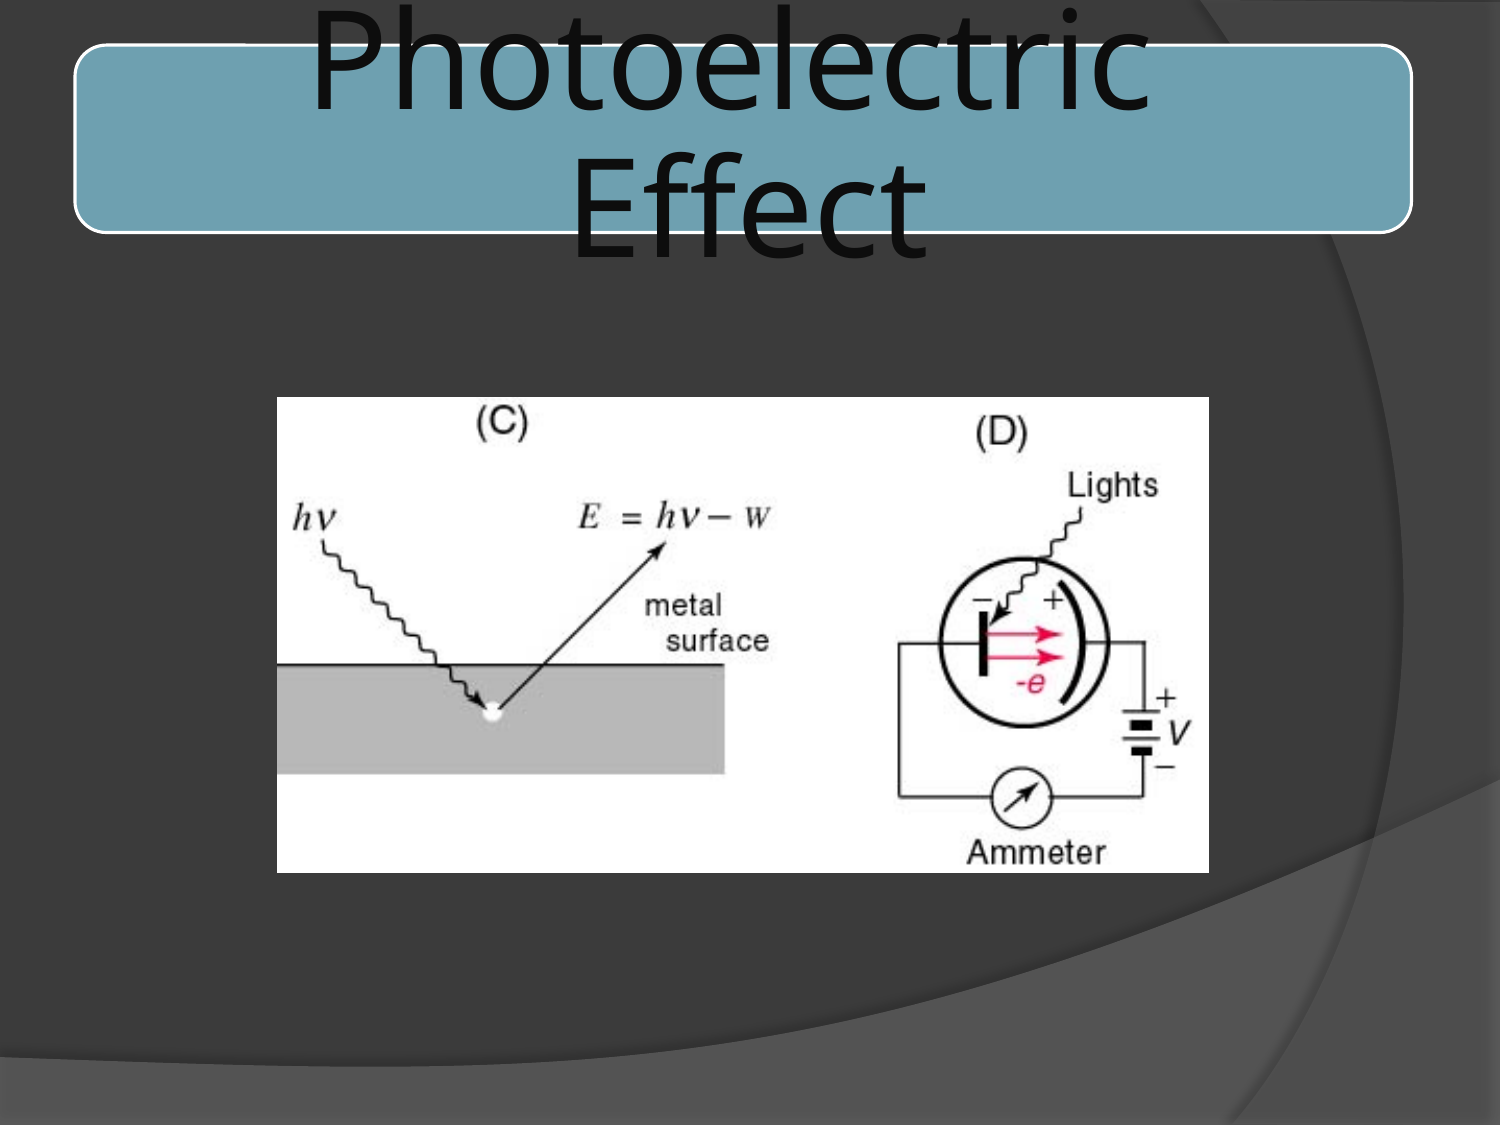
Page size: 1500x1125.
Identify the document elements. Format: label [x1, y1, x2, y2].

list [277, 396, 1210, 873]
text_box [74, 44, 1412, 233]
